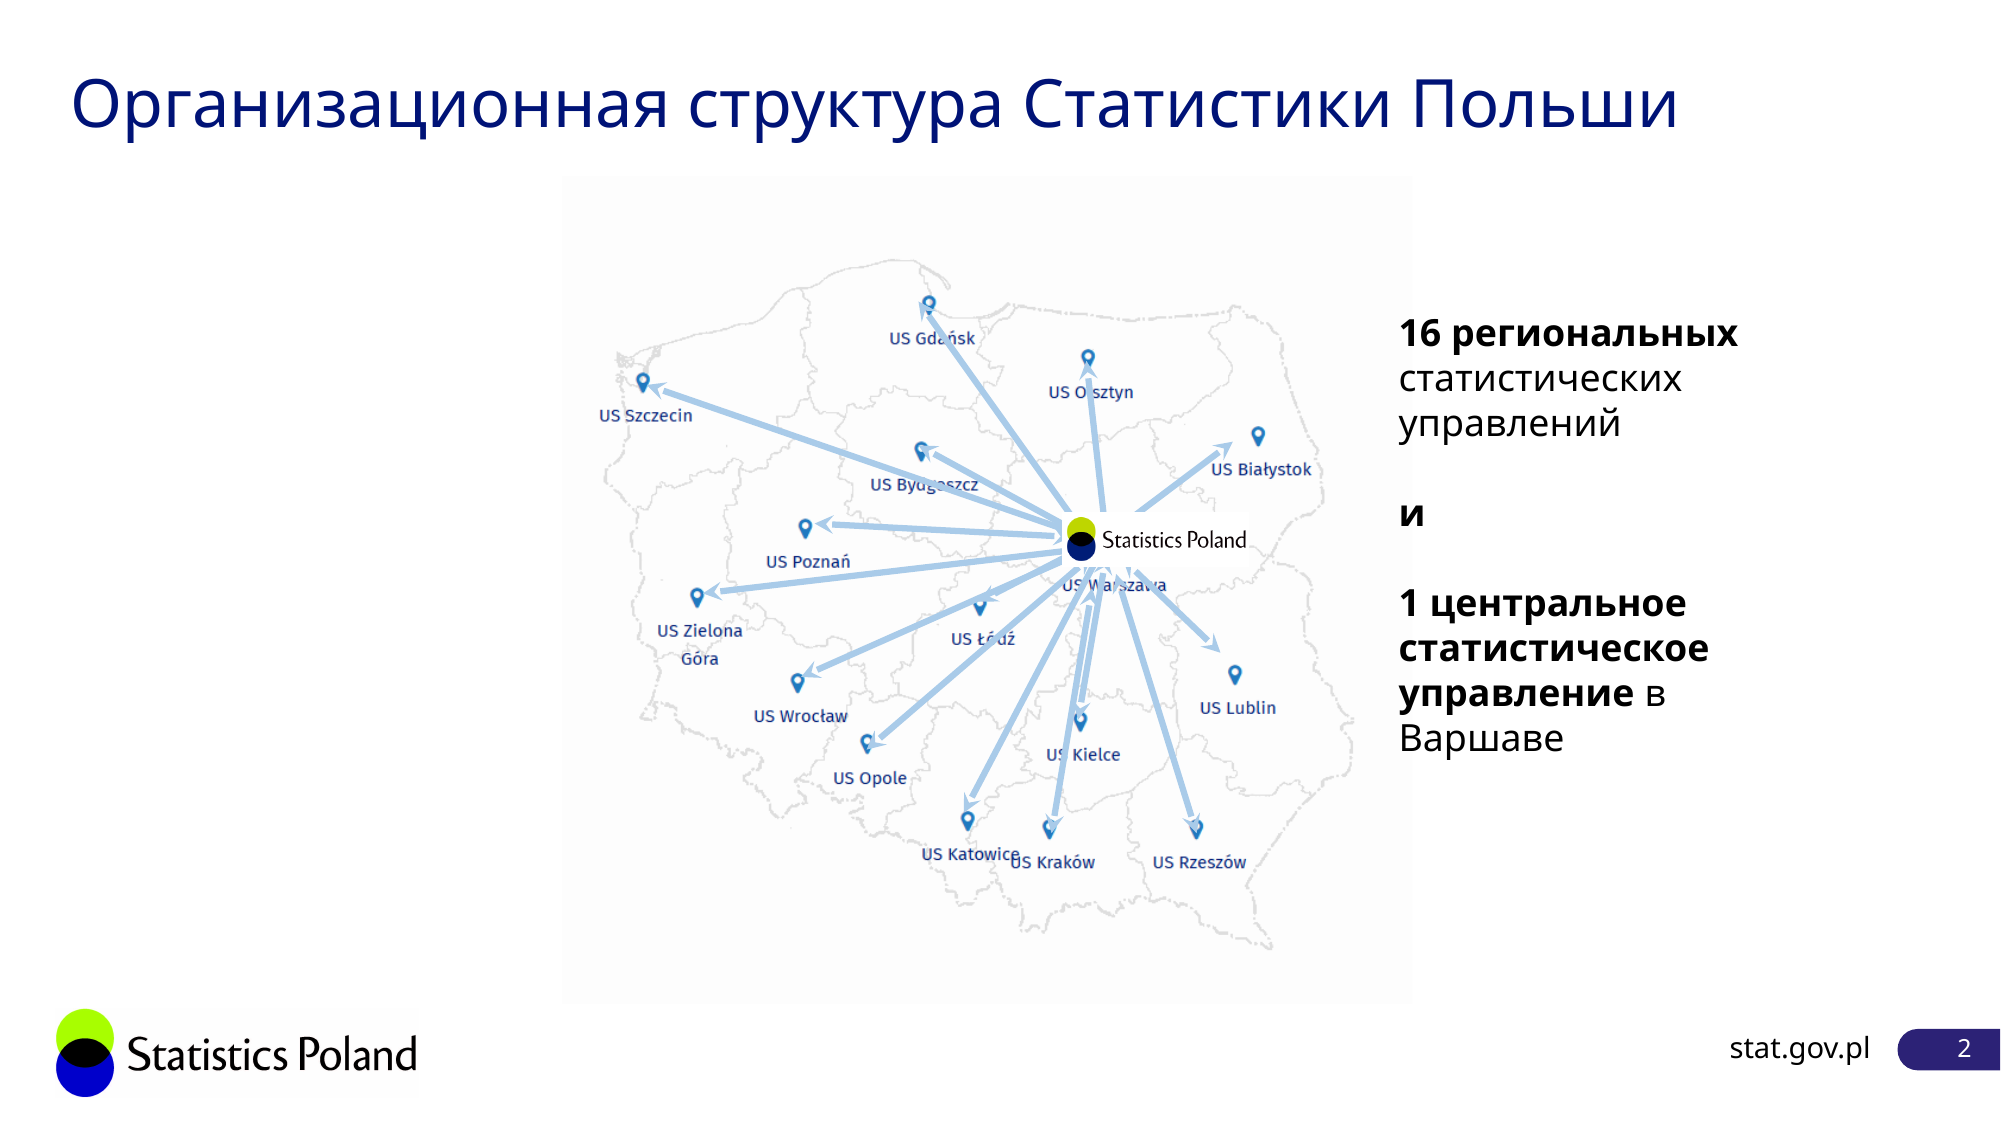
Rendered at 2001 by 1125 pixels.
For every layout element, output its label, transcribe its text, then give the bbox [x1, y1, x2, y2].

picture [55, 1008, 419, 1098]
title Организационная структура Статистики Польши [55, 31, 1945, 150]
footer stat.gov.pl [418, 1005, 1886, 1094]
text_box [562, 176, 1825, 1004]
